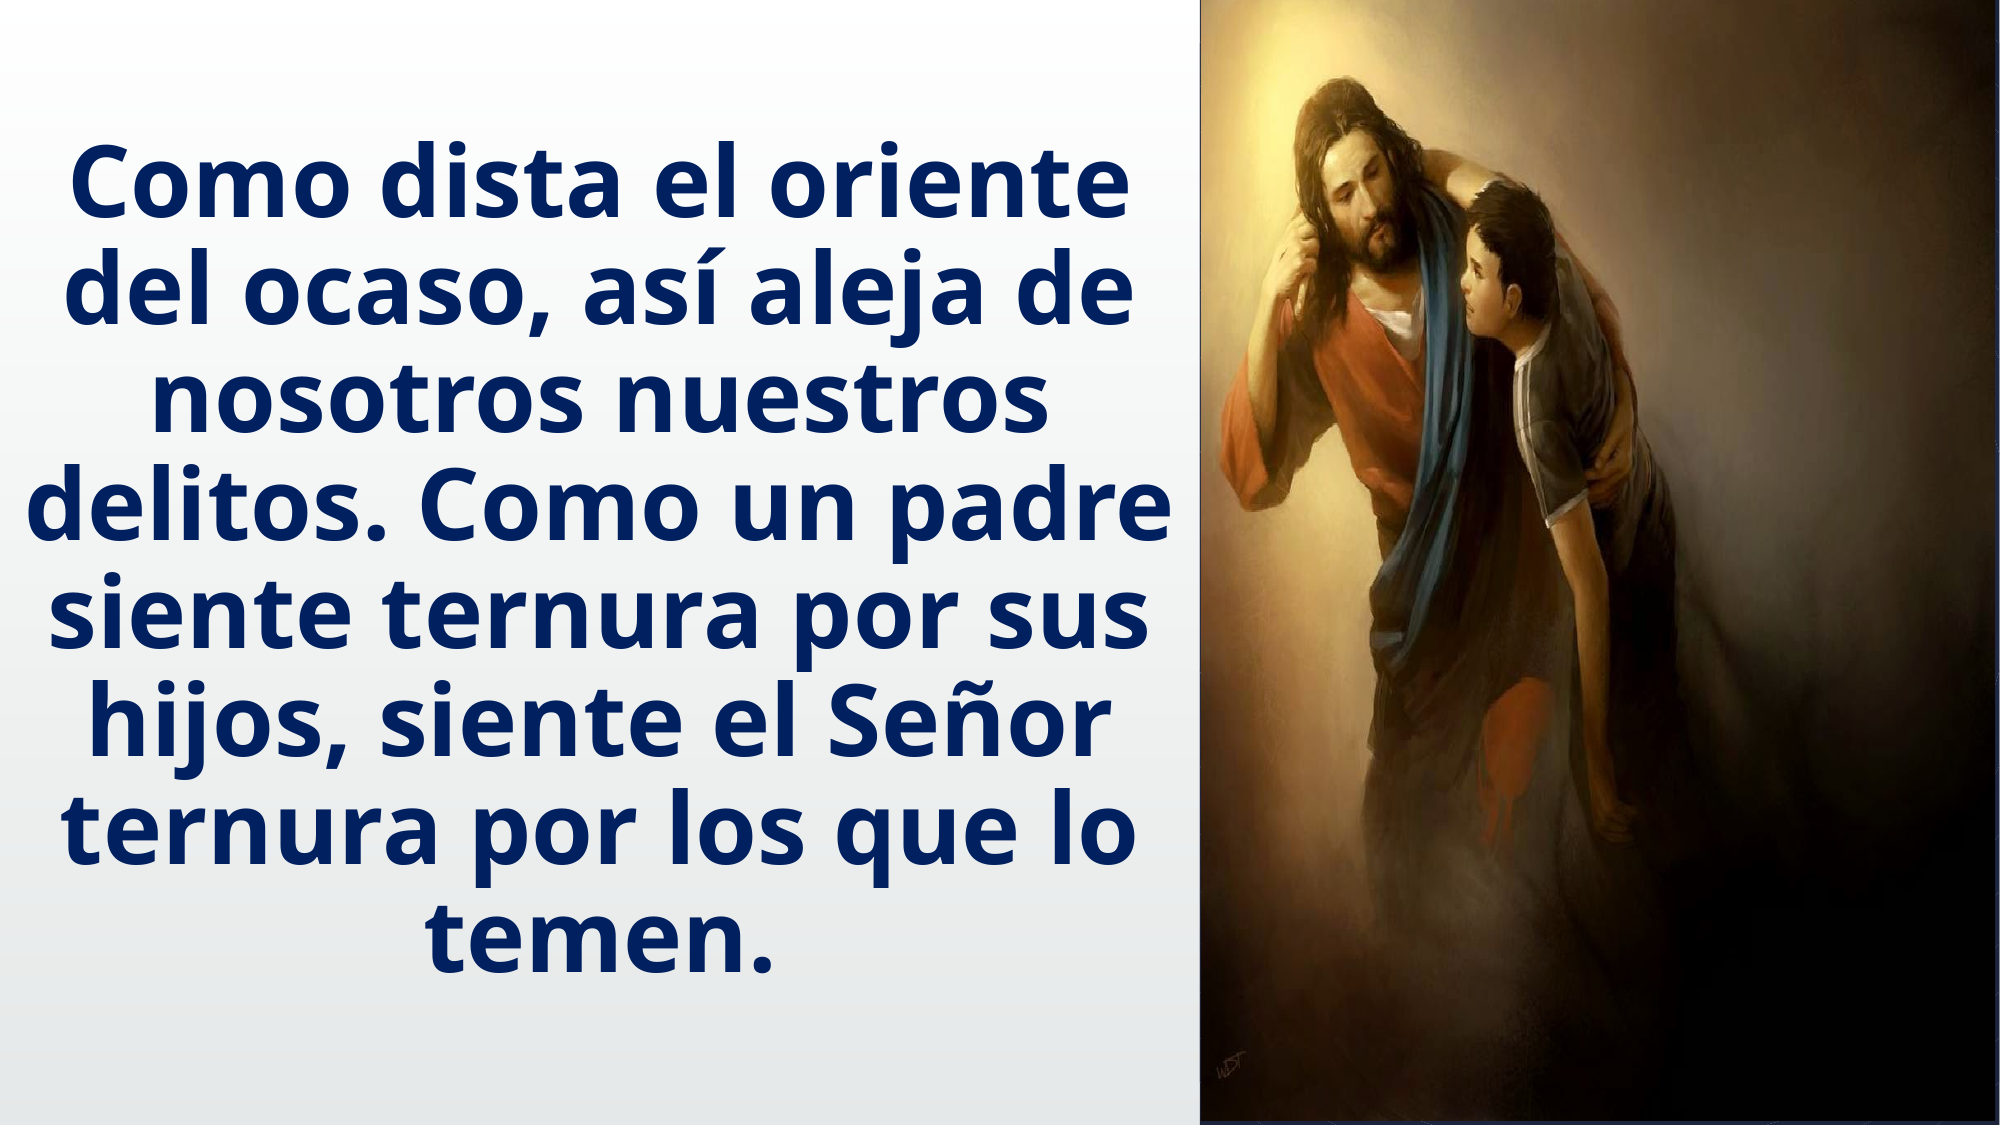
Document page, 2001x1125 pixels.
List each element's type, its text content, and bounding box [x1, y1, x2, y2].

picture [1200, 0, 1996, 1125]
title Como dista el oriente del ocaso, así aleja de nosotros nuestros delitos. Como un padre siente ternura por sus hijos, siente el Señor ternura por los que lo temen. [0, 0, 1200, 1125]
